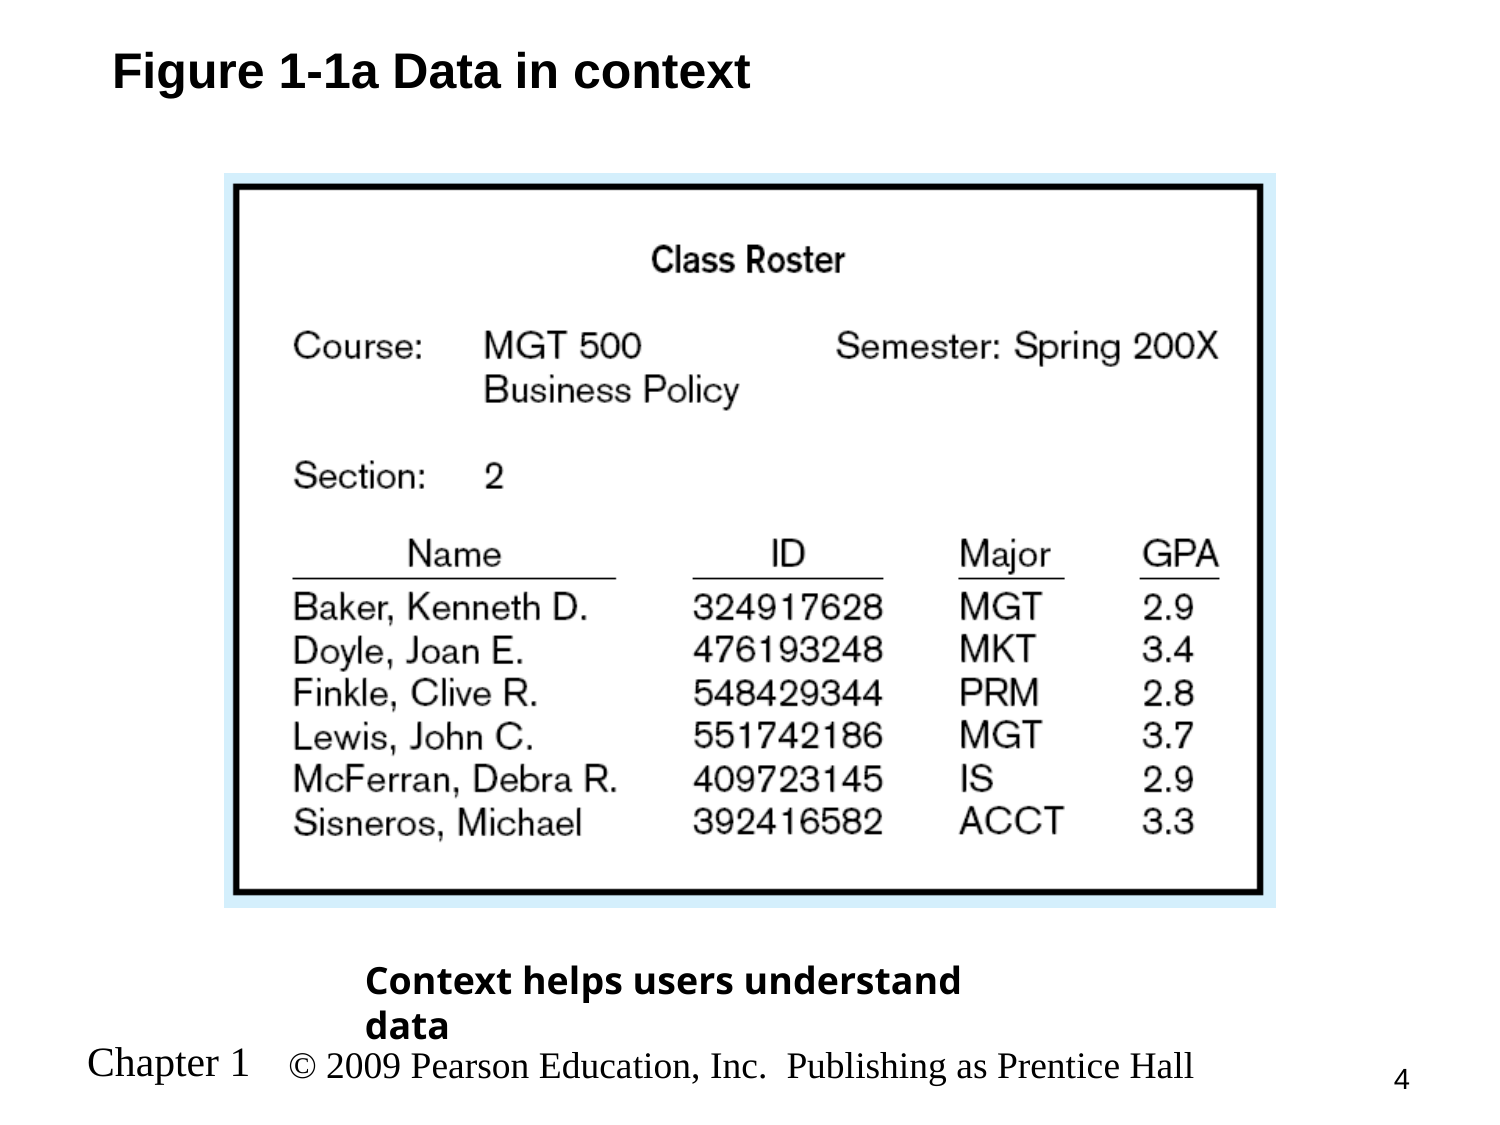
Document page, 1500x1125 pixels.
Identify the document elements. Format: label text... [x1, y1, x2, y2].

text_box Figure 1-1a Data in context [97, 31, 767, 107]
picture [223, 173, 1276, 909]
text_box Context helps users understand data [350, 949, 1063, 1055]
slide_number 4 [1074, 1024, 1426, 1103]
